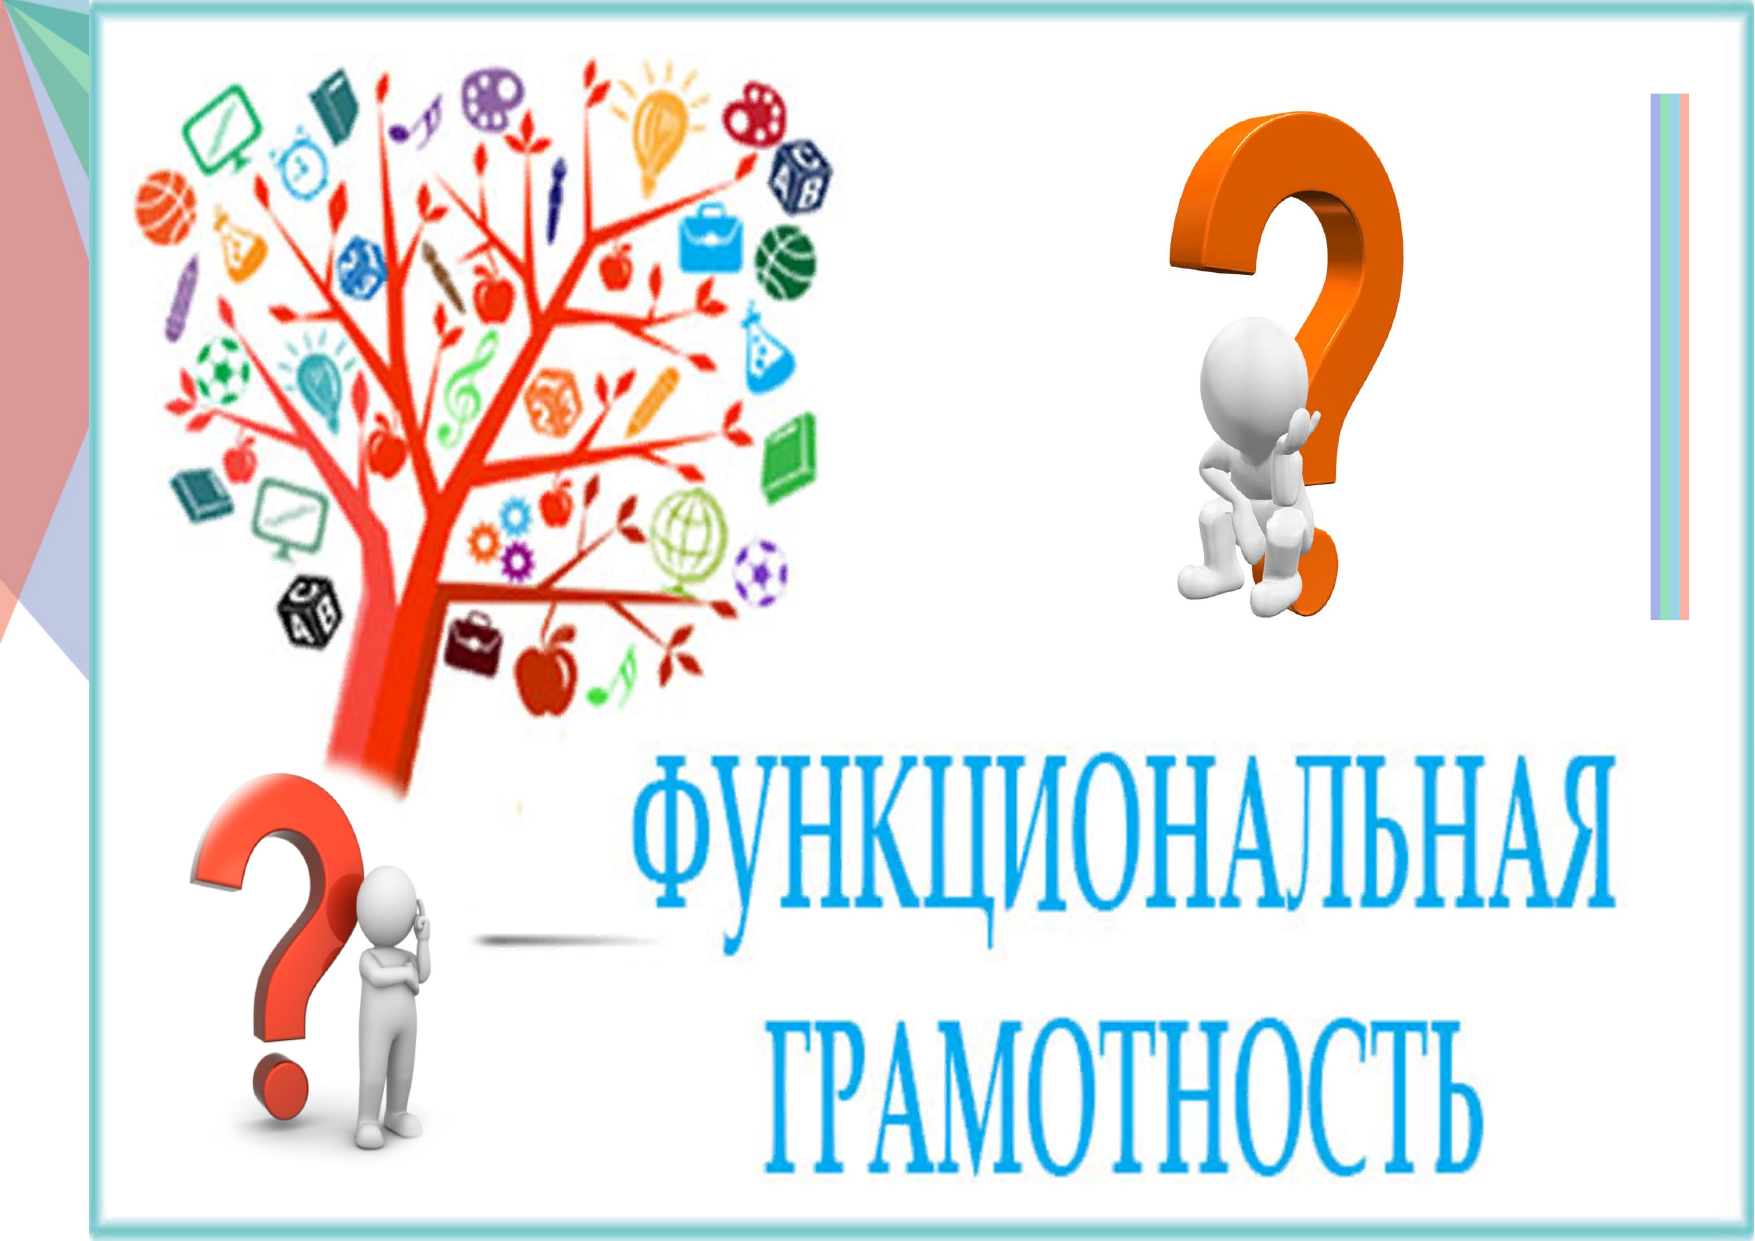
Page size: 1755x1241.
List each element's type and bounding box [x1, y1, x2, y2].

text_box [1650, 93, 1690, 621]
picture [0, 0, 1755, 1241]
